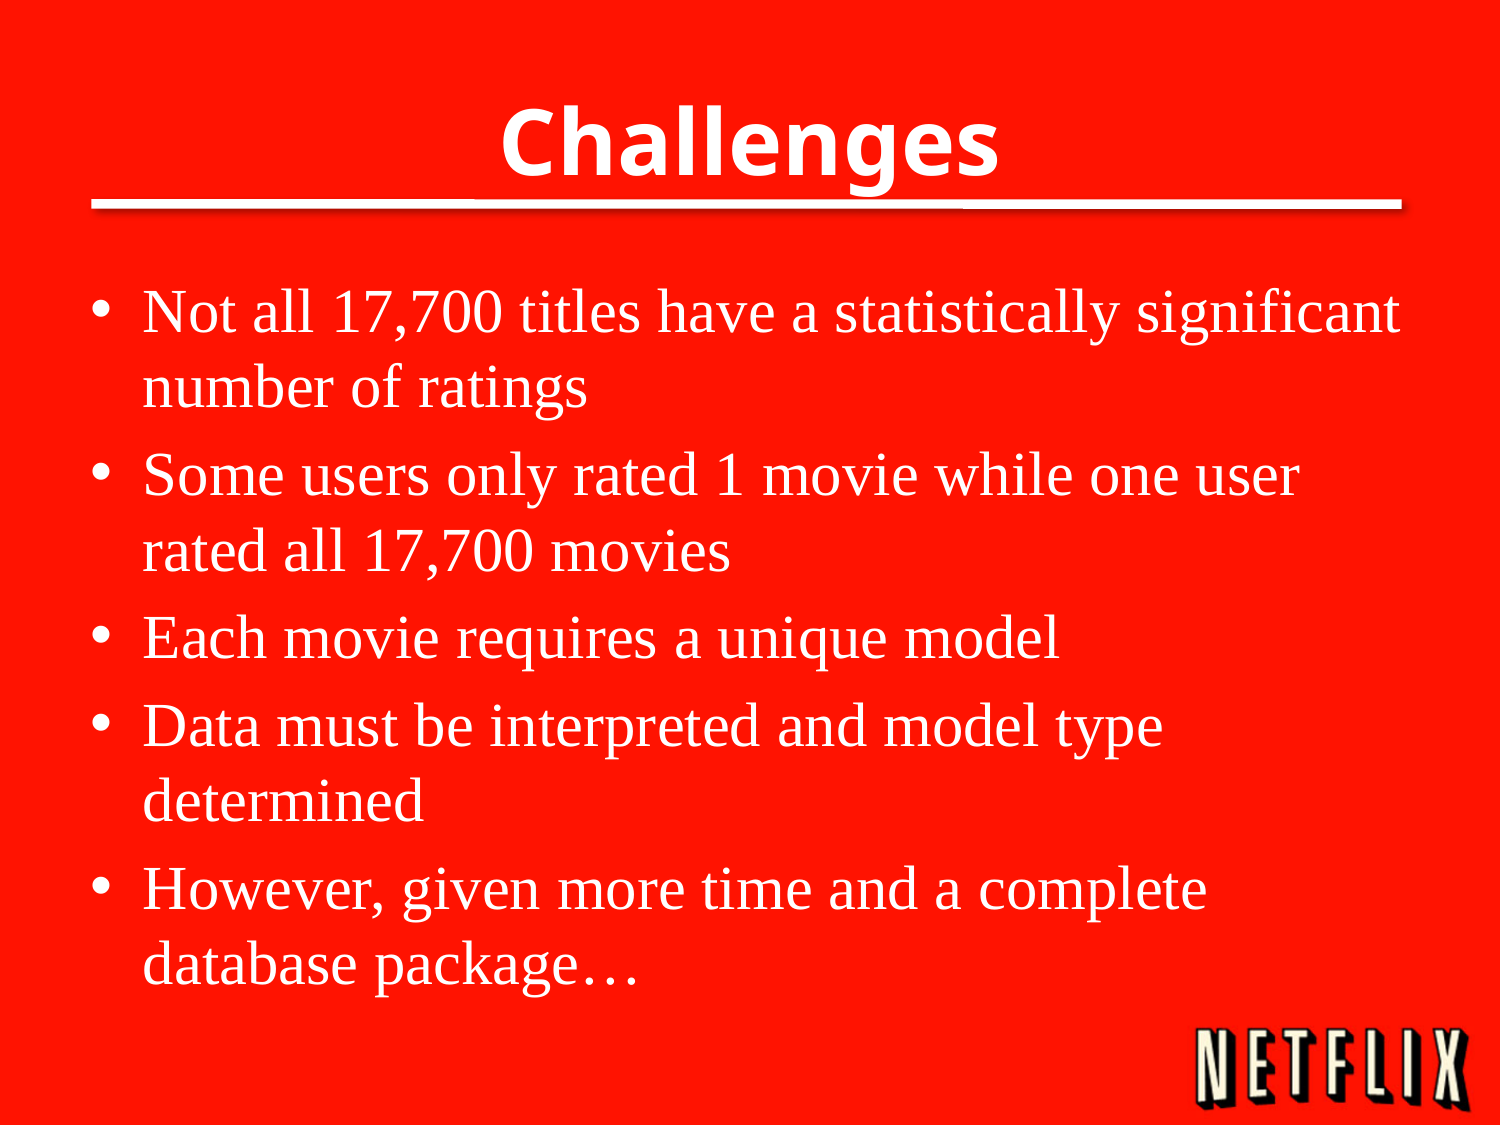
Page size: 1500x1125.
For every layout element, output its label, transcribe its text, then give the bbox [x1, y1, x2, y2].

picture [1162, 1012, 1500, 1125]
list Not all 17,700 titles have a statistically significant number of ratings Some users only rated 1 movie while one user rated all 17,700 movies Each movie requires a unique model Data must be interpreted and model type determined However, given more time and a complete database package… [75, 262, 1425, 1005]
title Challenges [75, 45, 1425, 233]
